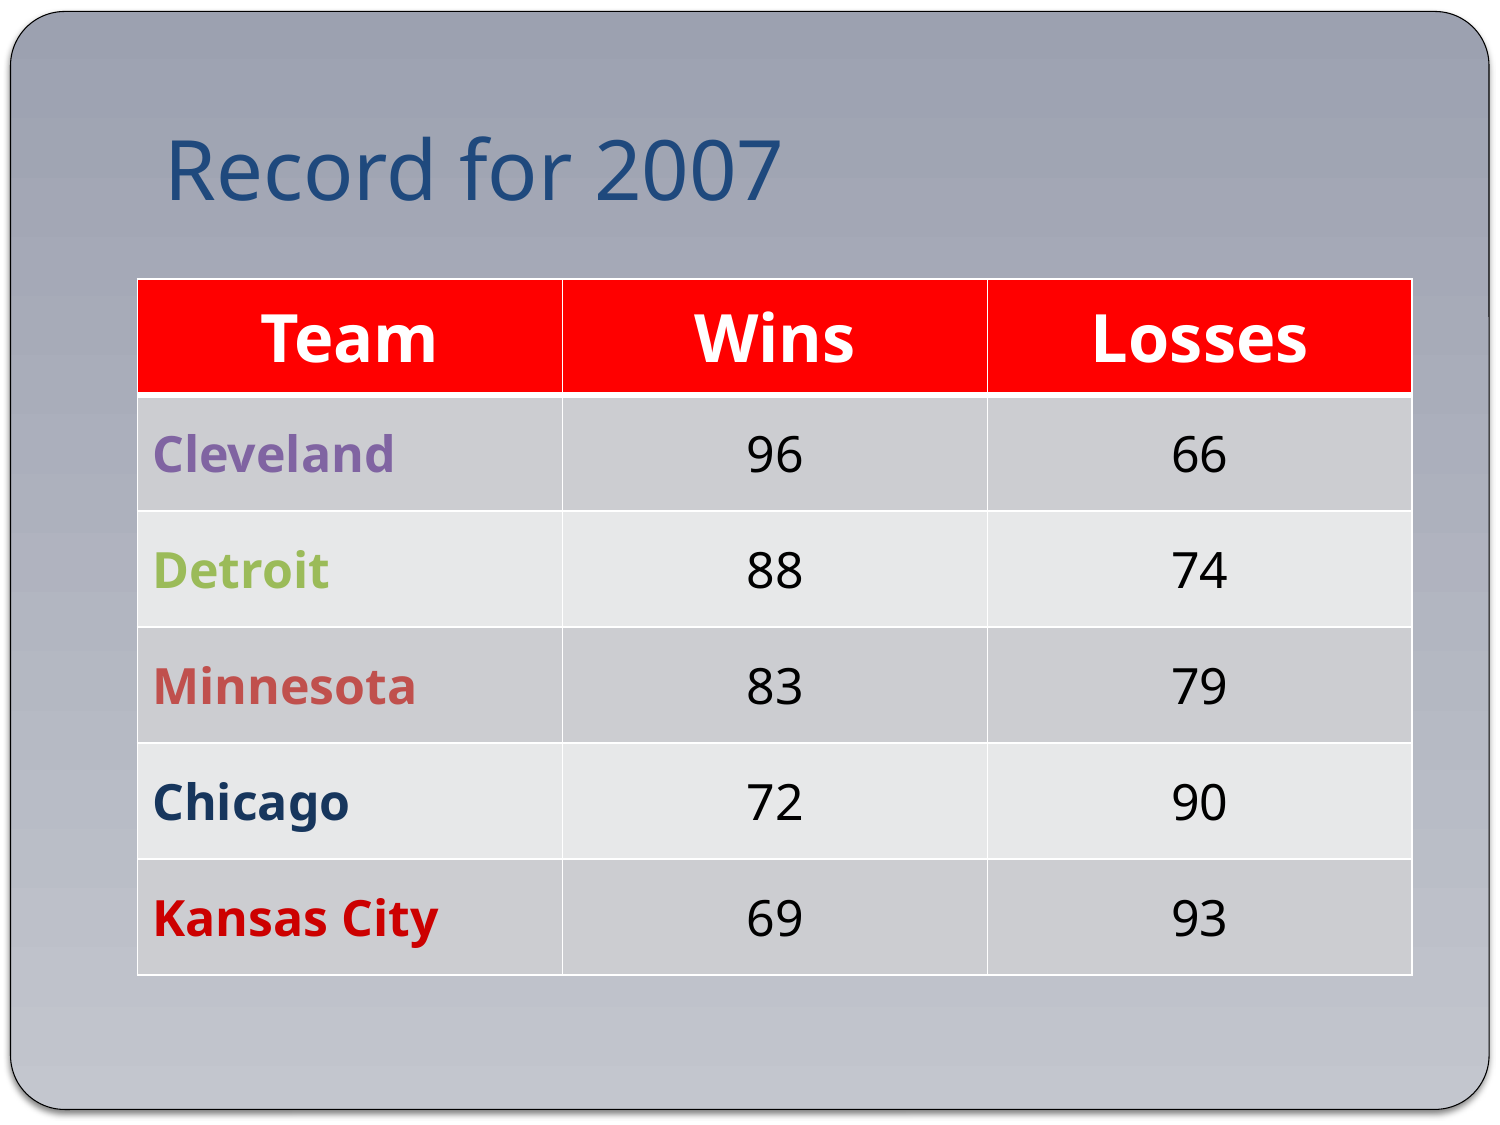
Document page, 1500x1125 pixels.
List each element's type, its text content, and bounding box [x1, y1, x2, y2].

table_cell Minnesota [138, 628, 562, 742]
table_header Team [138, 280, 562, 392]
table_header Losses [988, 280, 1411, 392]
table_cell 66 [988, 398, 1411, 510]
table_cell Cleveland [138, 398, 562, 510]
table_cell 79 [988, 628, 1411, 742]
table_cell 83 [563, 628, 987, 742]
table_cell 69 [563, 860, 987, 974]
table_cell 90 [988, 744, 1411, 858]
table_cell 88 [563, 512, 987, 626]
table_cell Chicago [138, 744, 562, 858]
table_header Wins [563, 280, 987, 392]
title Record for 2007 [150, 45, 1425, 233]
table_cell 72 [563, 744, 987, 858]
table_cell 93 [988, 860, 1411, 974]
table_cell Detroit [138, 512, 562, 626]
table_cell Kansas City [138, 860, 562, 974]
table_cell 96 [563, 398, 987, 510]
table_cell 74 [988, 512, 1411, 626]
